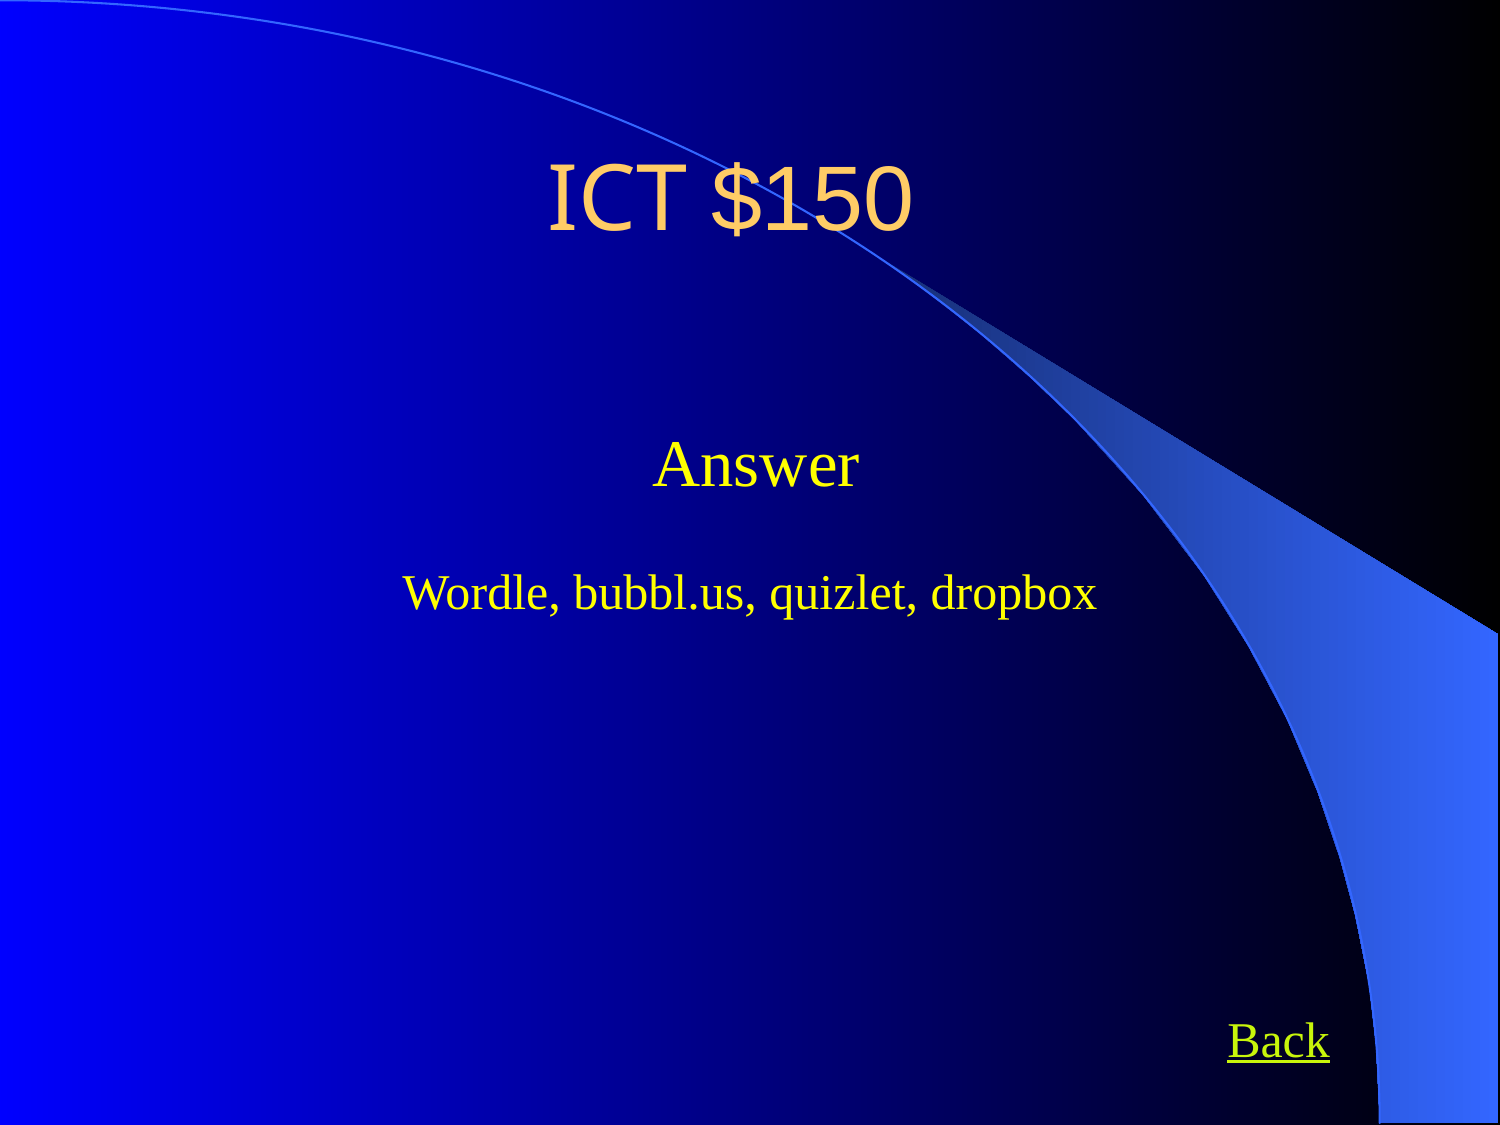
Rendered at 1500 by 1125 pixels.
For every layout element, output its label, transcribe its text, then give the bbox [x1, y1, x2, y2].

title ICT $150 [49, 99, 1413, 288]
text_box Answer Wordle, bubbl.us, quizlet, dropbox [99, 412, 1413, 808]
text_box Back [1212, 999, 1438, 1075]
